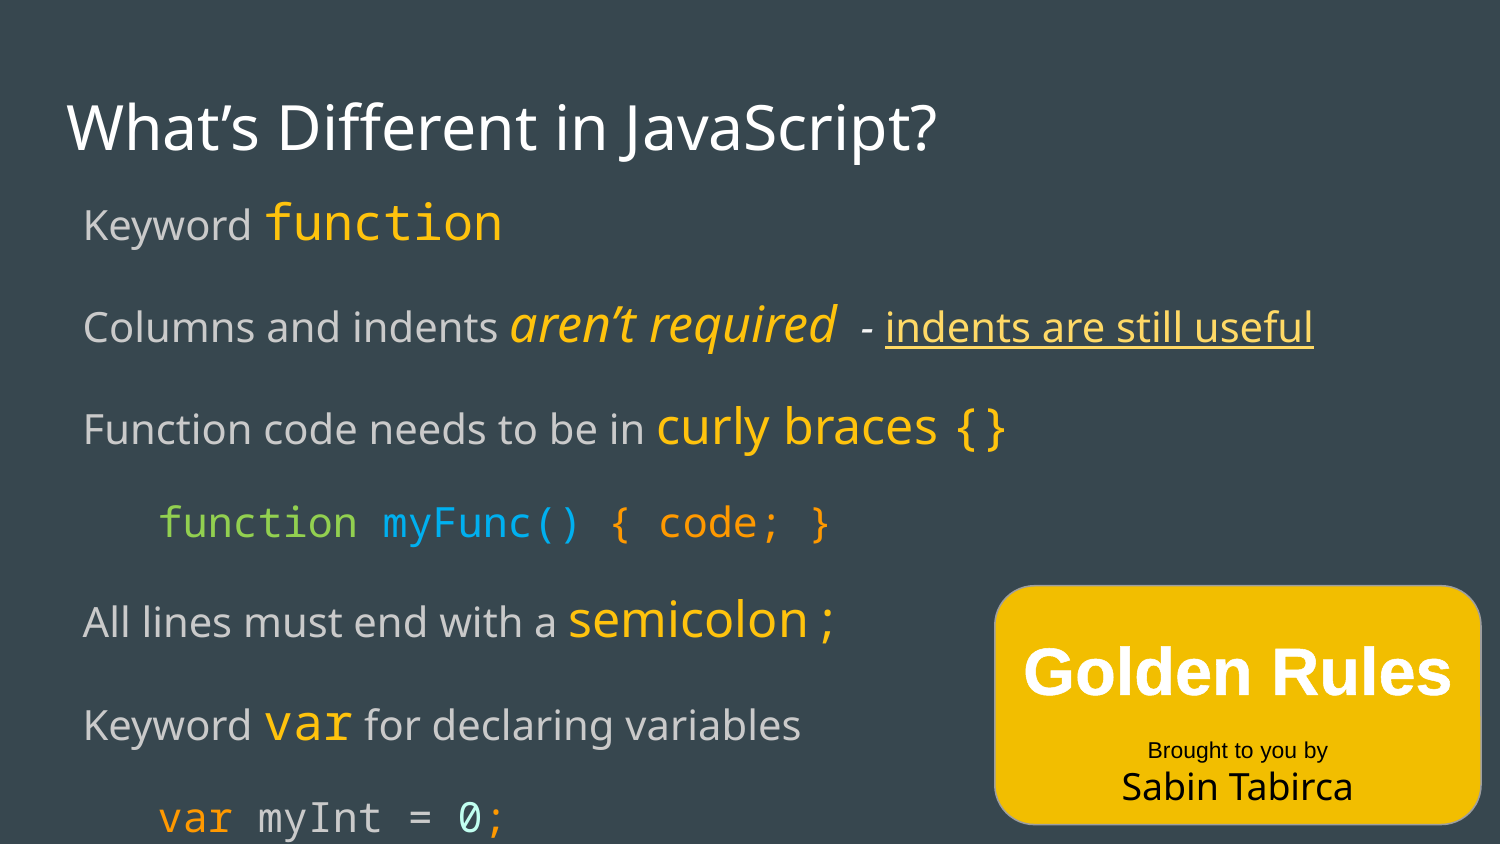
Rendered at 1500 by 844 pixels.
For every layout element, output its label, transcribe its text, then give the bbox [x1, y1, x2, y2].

list Keyword function Columns and indents aren’t required - indents are still useful Function code needs to be in curly braces {} function myFunc() { code; } All lines must end with a semicolon ; Keyword var for declaring variables var myInt = 0; var myString = “Hello World”; Note Structure of For Loop [51, 166, 1449, 809]
text_box [994, 669, 1482, 825]
title What’s Different in JavaScript? [51, 72, 1449, 166]
text_box Golden Rules Brought to you by Sabin Tabirca [994, 613, 1481, 749]
text_box [996, 585, 1479, 613]
